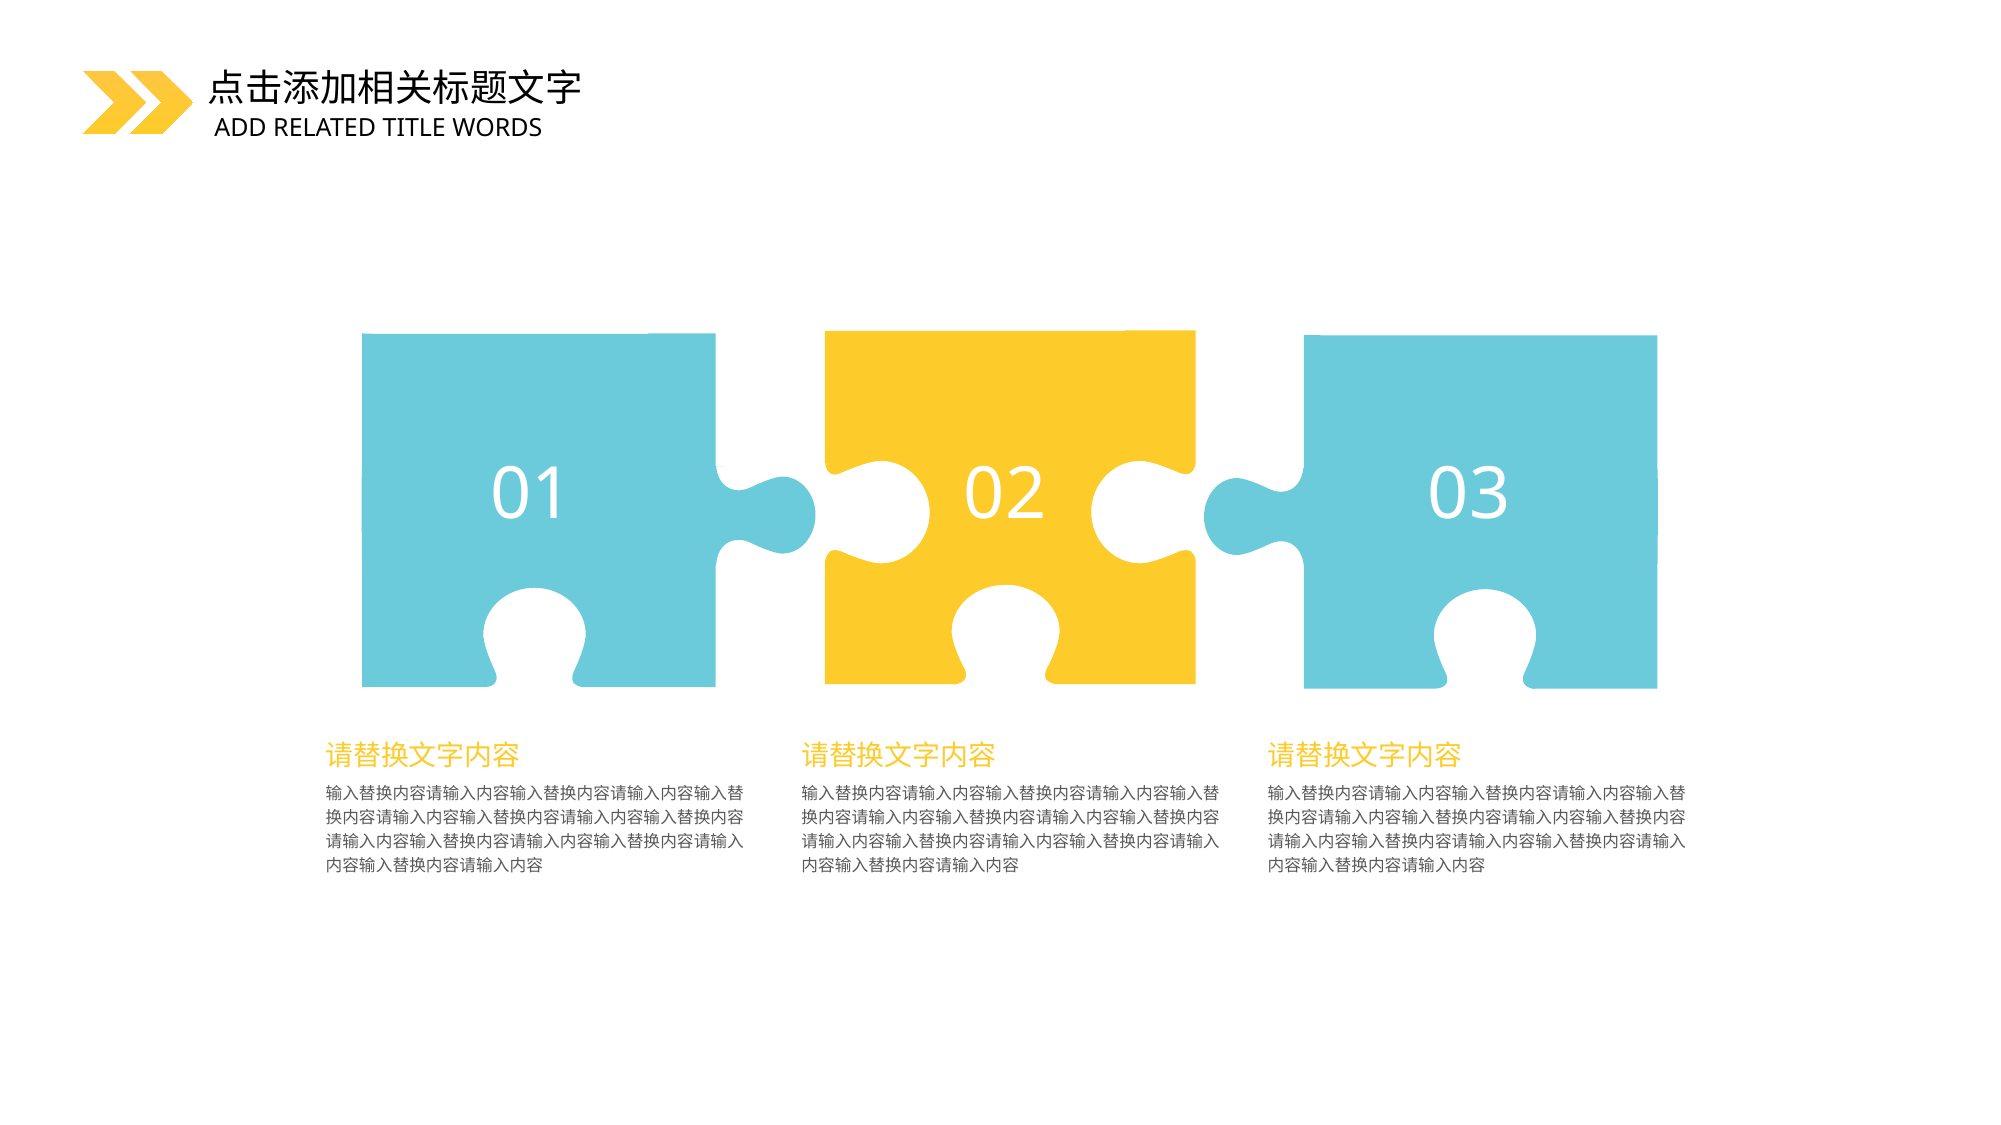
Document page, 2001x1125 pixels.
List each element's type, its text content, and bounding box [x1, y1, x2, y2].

text_box 02 [949, 439, 1080, 540]
text_box 01 [476, 439, 607, 540]
text_box 请替换文字内容 [325, 730, 546, 771]
text_box 请替换文字内容 [1267, 730, 1488, 771]
text_box [824, 330, 1196, 685]
text_box 输入替换内容请输入内容输入替换内容请输入内容输入替换内容请输入内容输入替换内容请输入内容输入替换内容请输入内容输入替换内容请输入内容输入替换内容请输入内容输入替换内容请输入内容 [1267, 778, 1688, 875]
text_box 03 [1413, 439, 1544, 540]
text_box 请替换文字内容 [801, 730, 1022, 771]
text_box 输入替换内容请输入内容输入替换内容请输入内容输入替换内容请输入内容输入替换内容请输入内容输入替换内容请输入内容输入替换内容请输入内容输入替换内容请输入内容输入替换内容请输入内容 [325, 778, 745, 899]
text_box [361, 333, 816, 688]
text_box 输入替换内容请输入内容输入替换内容请输入内容输入替换内容请输入内容输入替换内容请输入内容输入替换内容请输入内容输入替换内容请输入内容输入替换内容请输入内容输入替换内容请输入内容 [801, 778, 1222, 875]
text_box [1204, 334, 1658, 690]
